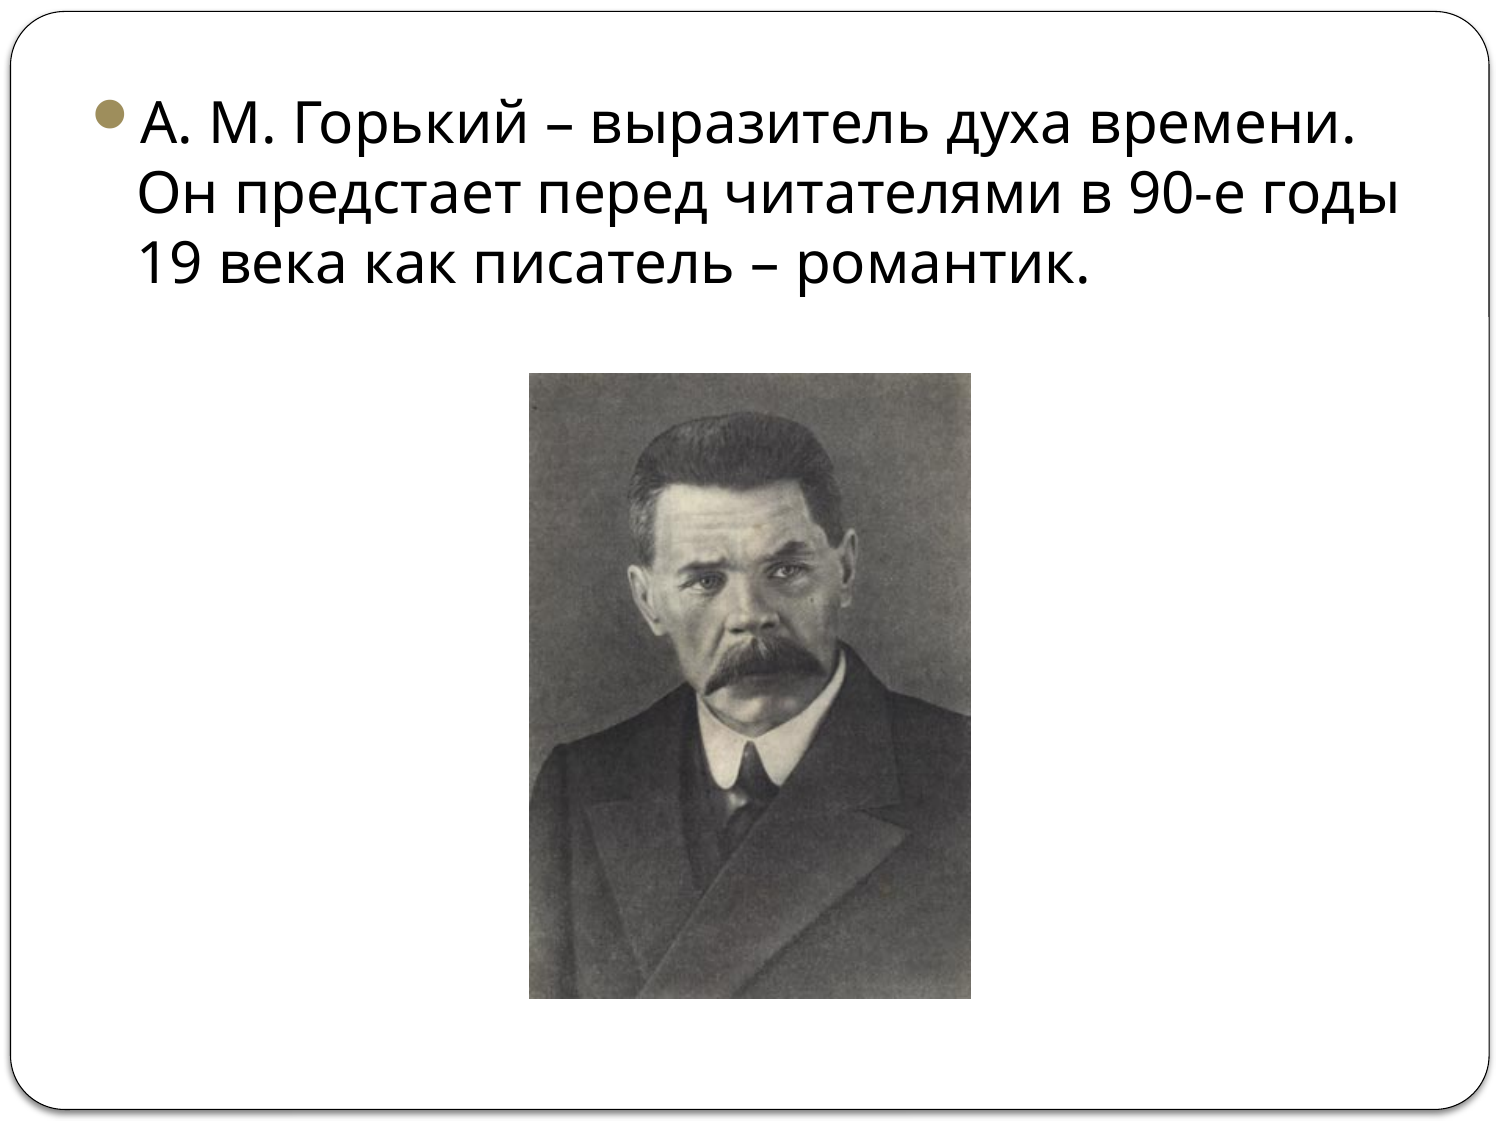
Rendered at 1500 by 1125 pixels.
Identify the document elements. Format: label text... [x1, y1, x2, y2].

list А. М. Горький – выразитель духа времени. Он предстает перед читателями в 90-е годы 19 века как писатель – романтик. [76, 78, 1427, 829]
picture [529, 373, 971, 999]
